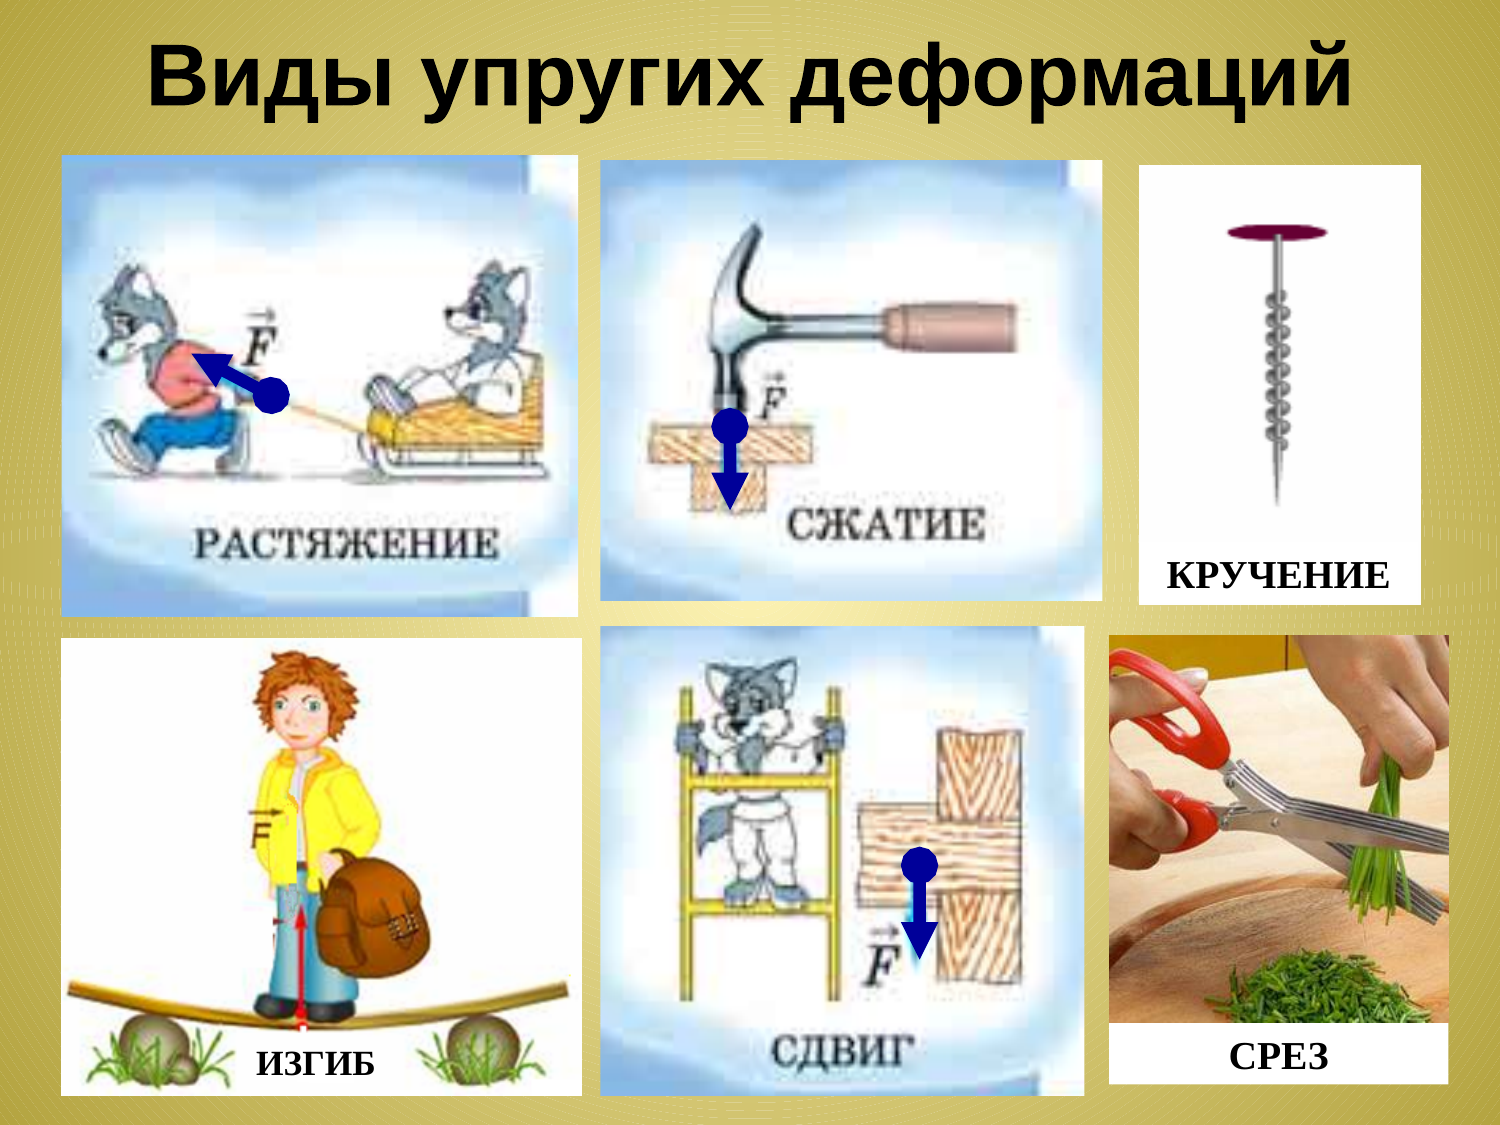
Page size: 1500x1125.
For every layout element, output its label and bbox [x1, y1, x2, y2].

text_box [600, 160, 1103, 602]
text_box [61, 154, 579, 617]
text_box [1138, 165, 1422, 605]
text_box [61, 638, 582, 1125]
text_box [1108, 635, 1449, 1086]
text_box [600, 625, 1085, 1096]
